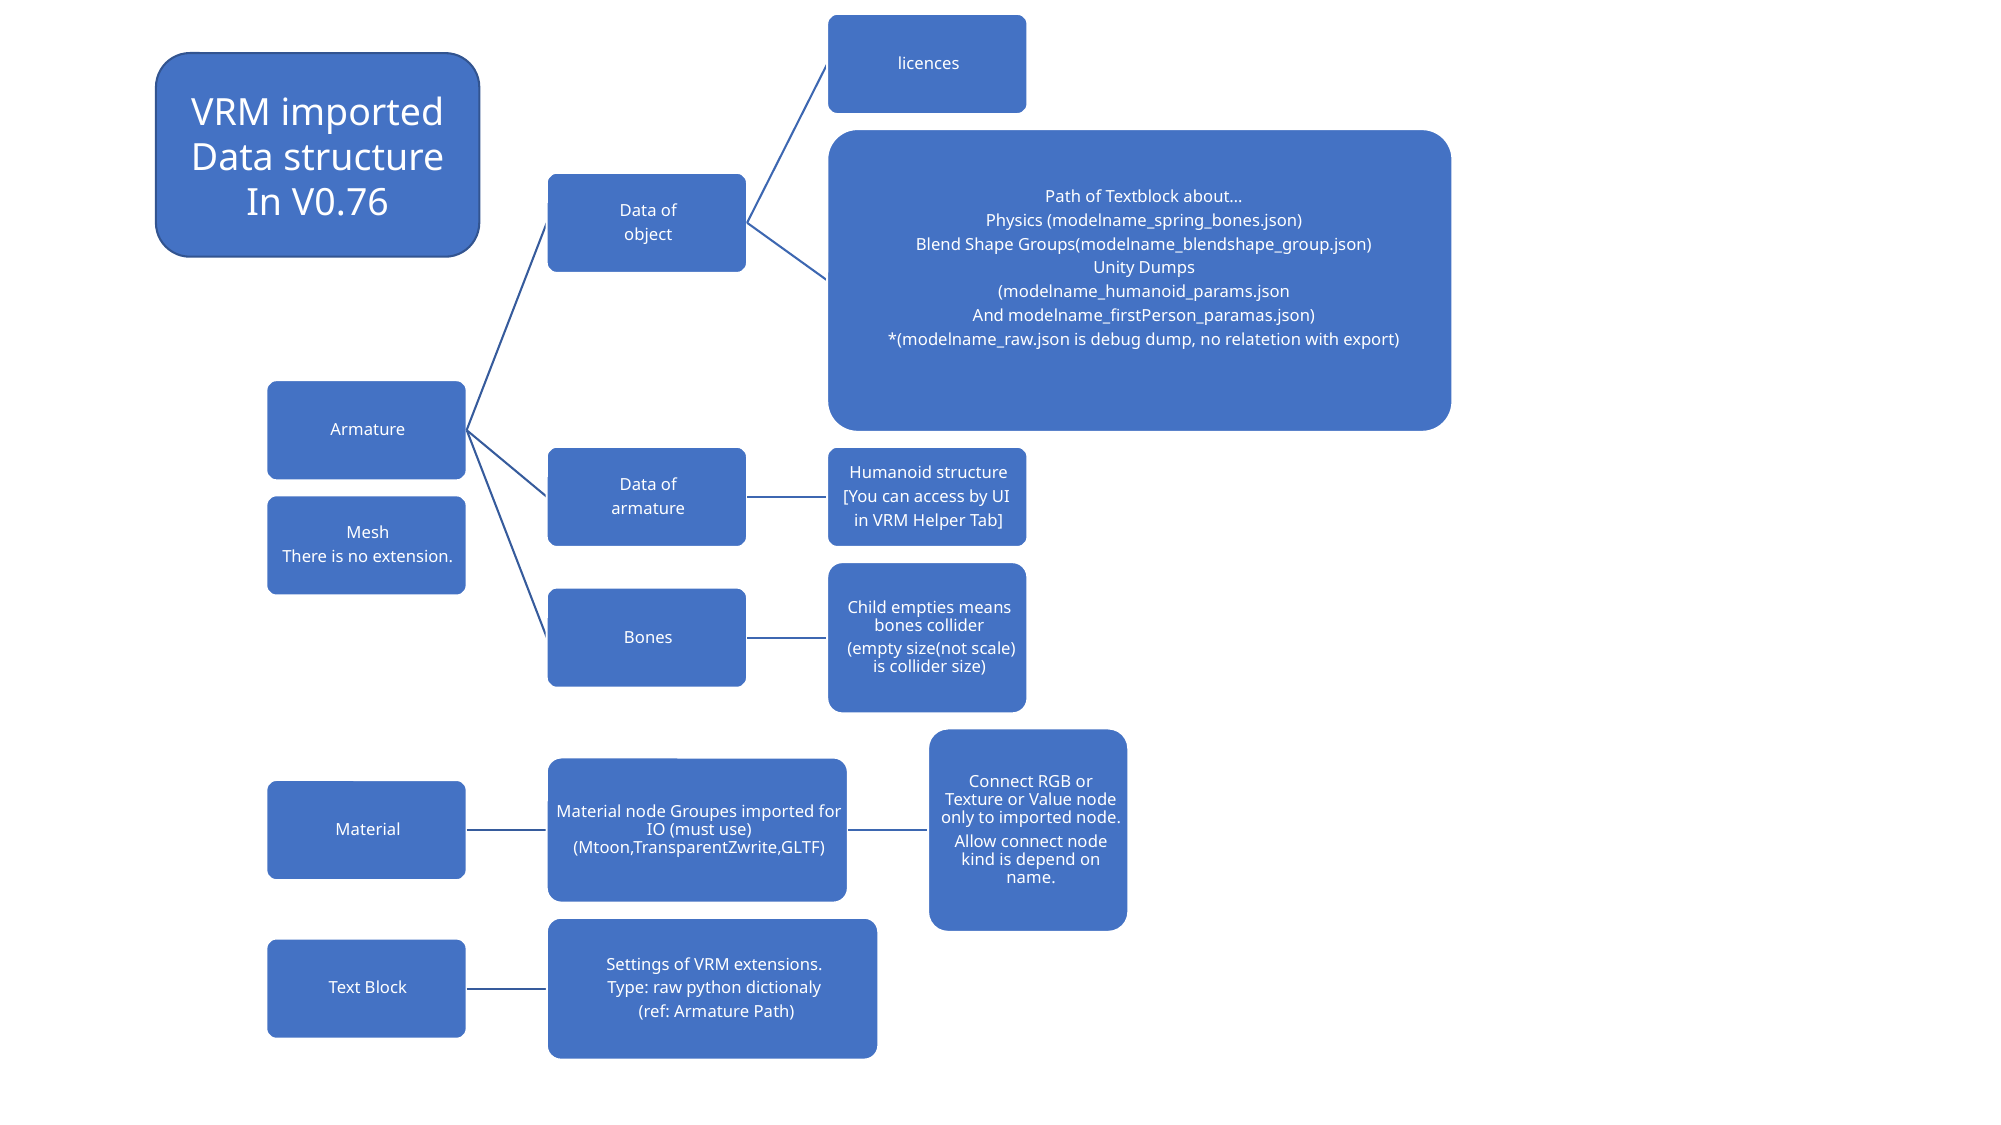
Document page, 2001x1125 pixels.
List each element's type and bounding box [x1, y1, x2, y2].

text_box [52, 13, 1667, 1061]
